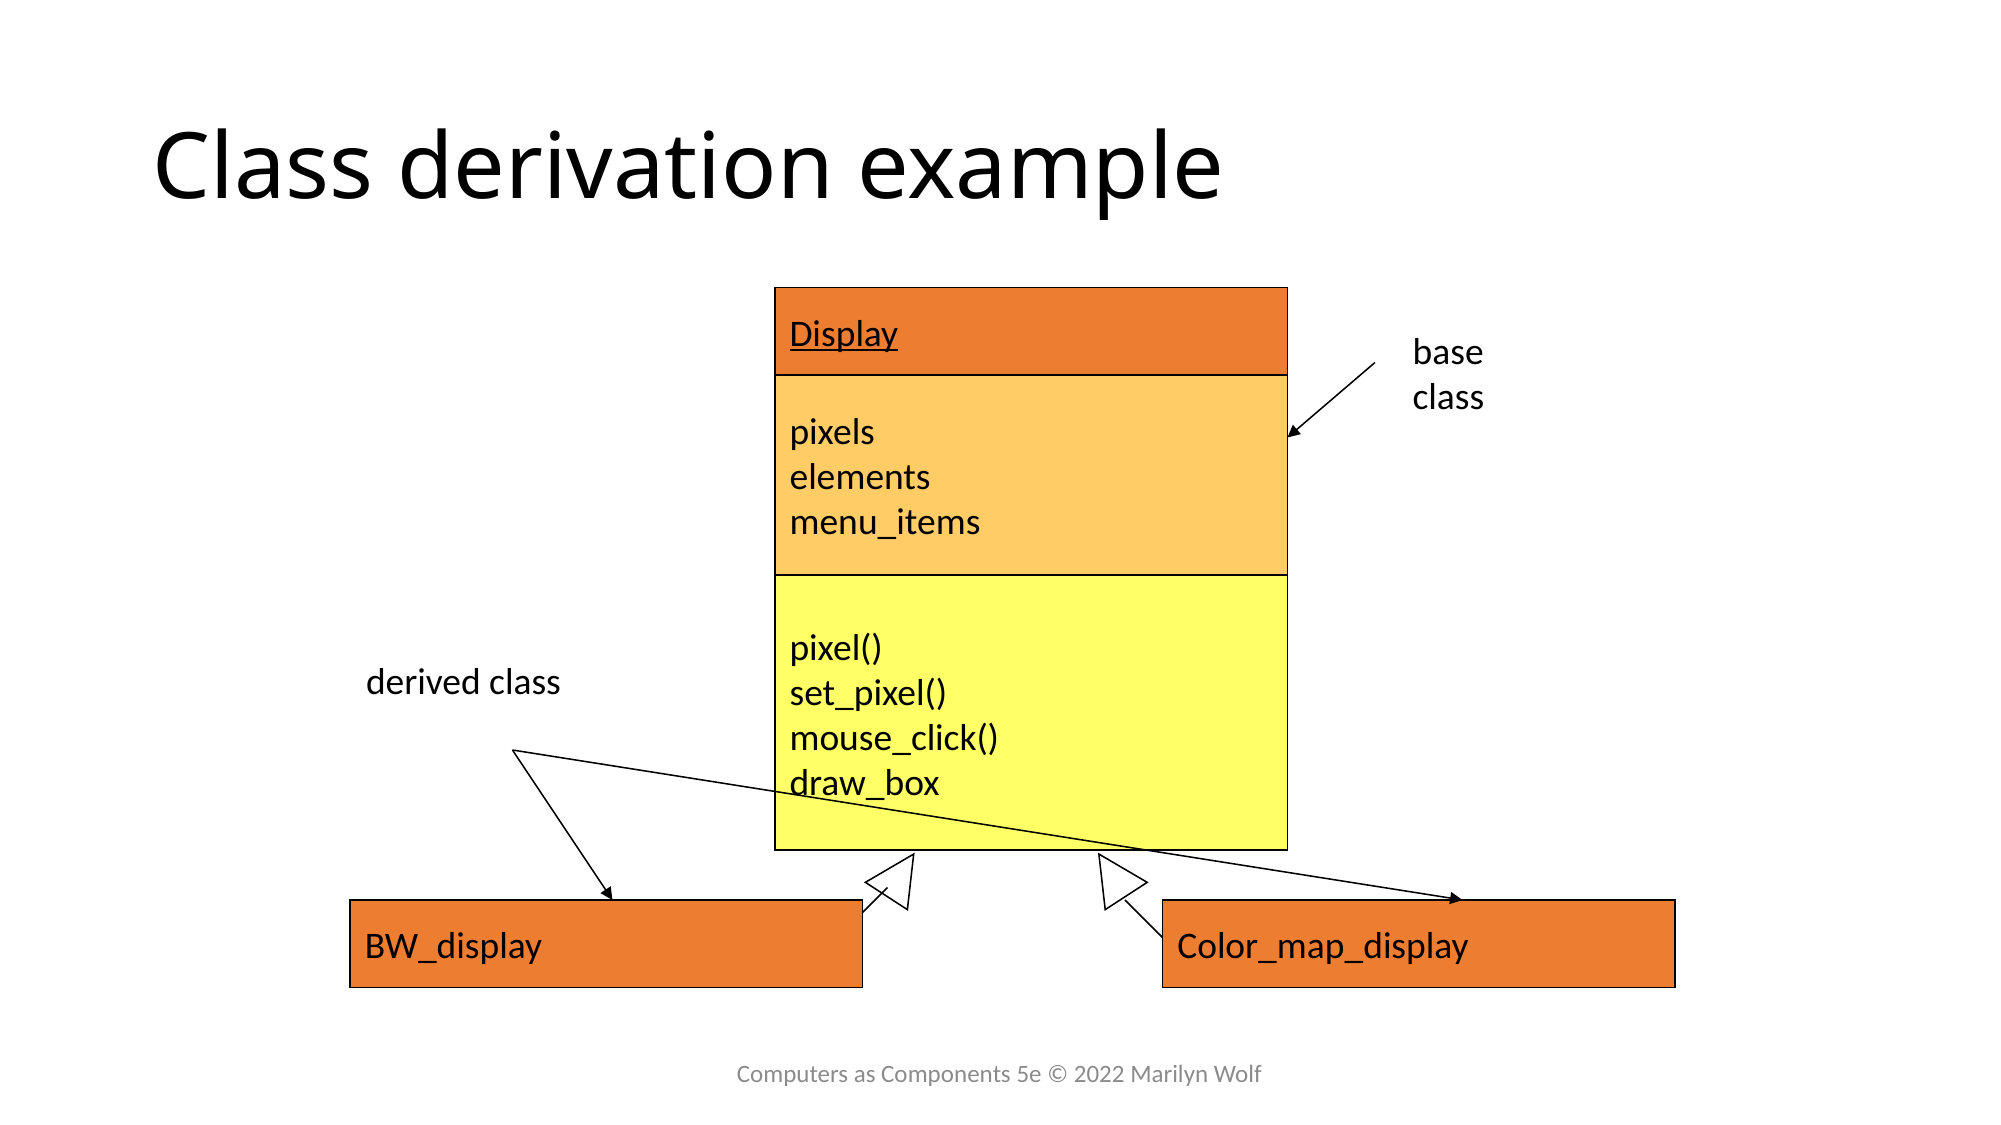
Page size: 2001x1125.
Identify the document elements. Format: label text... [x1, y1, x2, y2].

text_box [512, 749, 1463, 905]
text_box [1287, 319, 1500, 438]
text_box [865, 854, 914, 910]
text_box [513, 751, 613, 901]
title Class derivation example [137, 59, 1863, 278]
text_box Display [774, 287, 1288, 375]
footer Computers as Components 5e © 2022 Marilyn Wolf [662, 1042, 1338, 1103]
text_box Color_map_display [1162, 899, 1675, 988]
text_box [1098, 854, 1148, 910]
text_box pixel() set_pixel() mouse_click() draw_box [774, 575, 1288, 850]
text_box BW_display [349, 899, 863, 988]
text_box pixels elements menu_items [774, 375, 1288, 575]
text_box derived class [351, 649, 577, 710]
